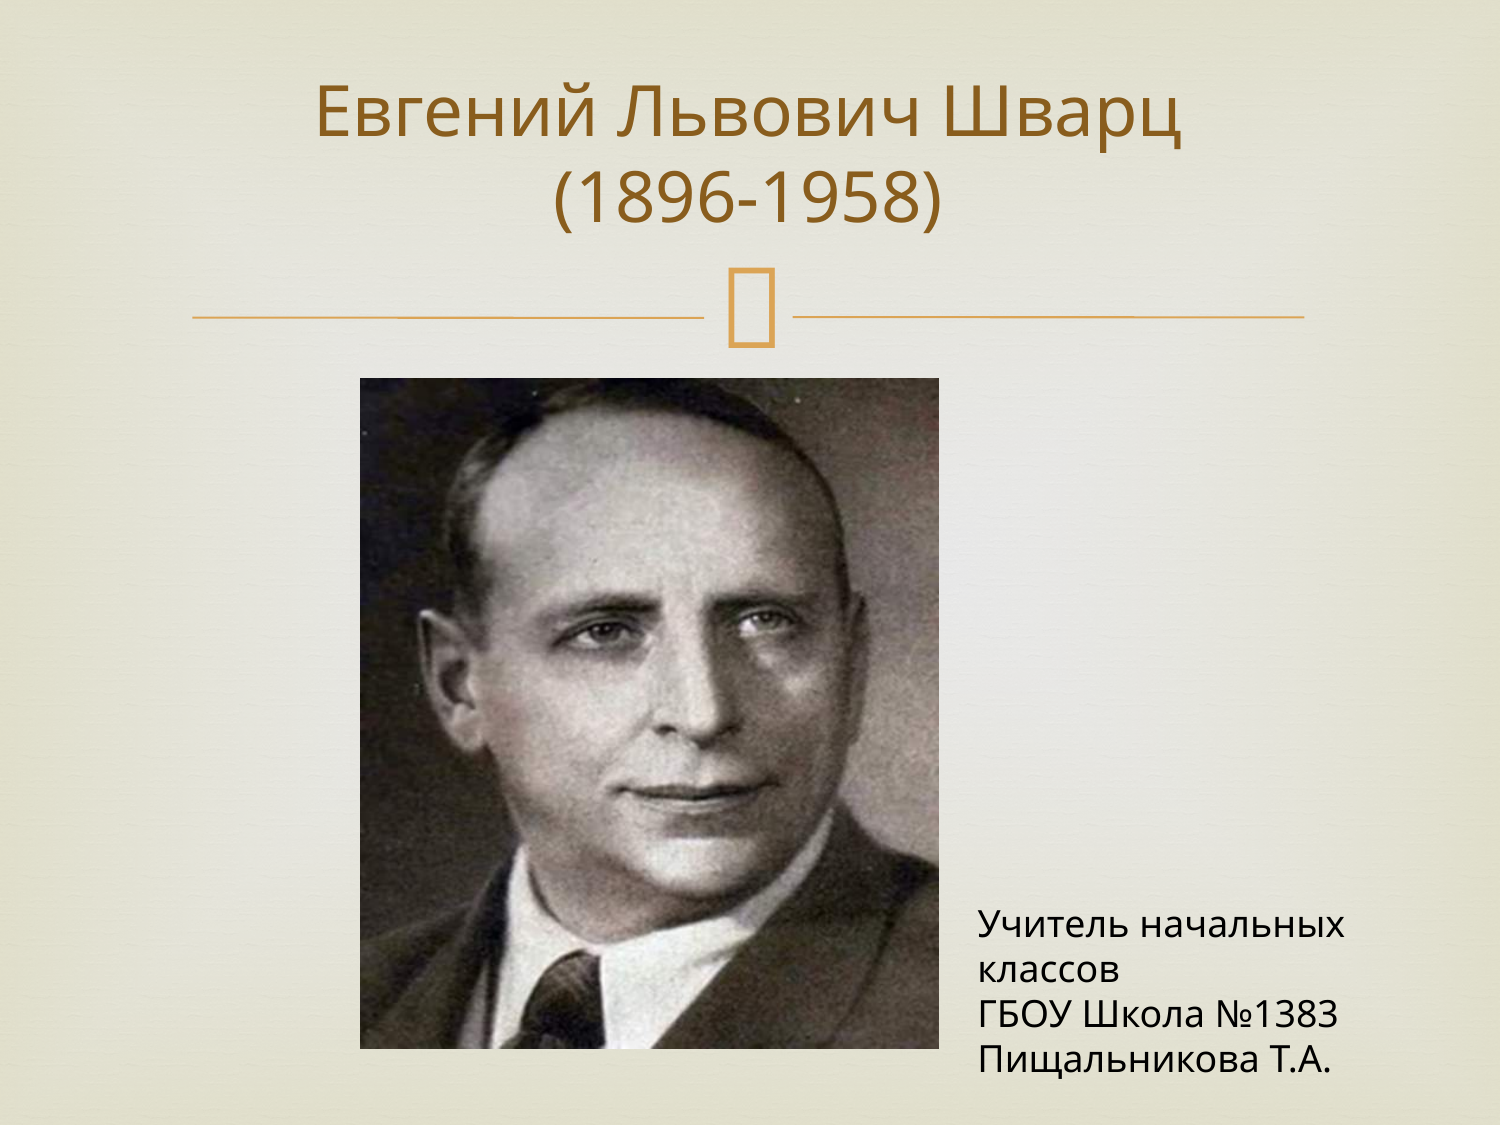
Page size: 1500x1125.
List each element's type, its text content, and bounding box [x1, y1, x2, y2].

text_box Учитель начальных классов ГБОУ Школа №1383 Пищальникова Т.А. [962, 893, 1471, 1088]
title Евгений Львович Шварц (1896-1958) [112, 58, 1385, 244]
picture [359, 378, 940, 1050]
